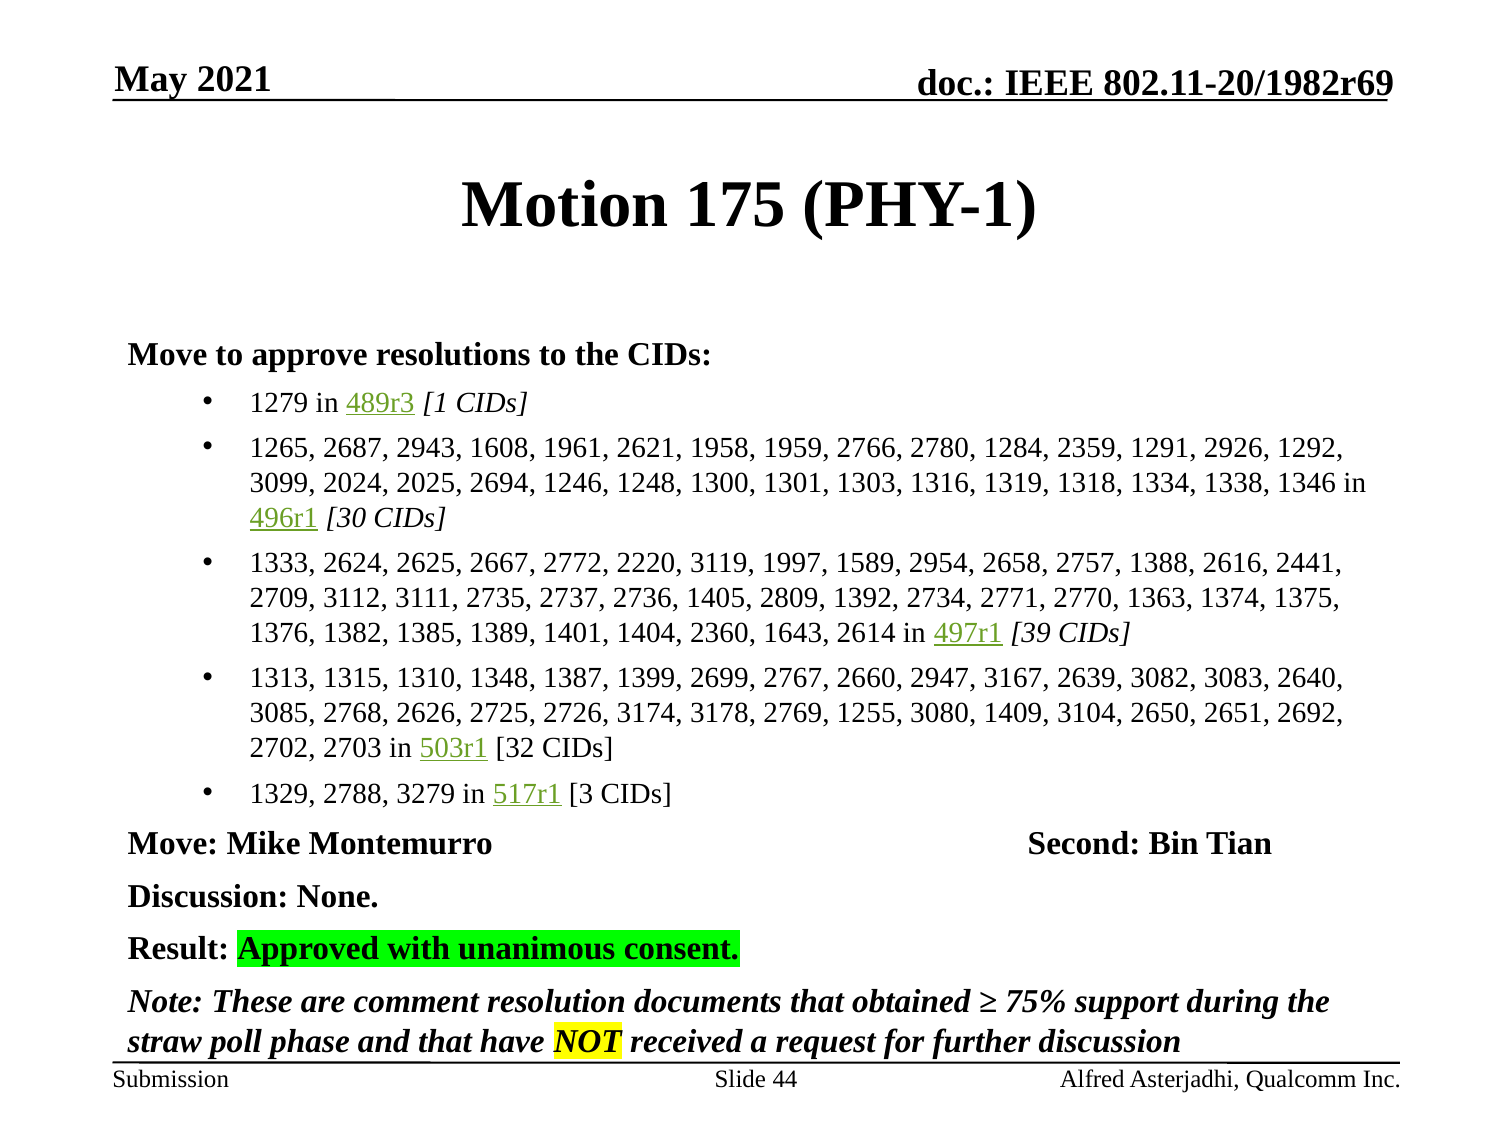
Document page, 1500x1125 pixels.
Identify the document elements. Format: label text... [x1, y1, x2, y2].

slide_number Slide 44 [712, 1061, 800, 1123]
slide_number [114, 54, 423, 100]
title Motion 175 (PHY-1) [112, 112, 1388, 288]
footer Alfred Asterjadhi, Qualcomm Inc. [878, 1061, 1402, 1093]
list Move to approve resolutions to the CIDs: 1279 in 489r3 [1 CIDs] 1265, 2687, 2943, 1608, 1961, 2621, 1958, 1959, 2766, 2780, 1284, 2359, 1291, 2926, 1292, 3099, 2024, 2025, 2694, 1246, 1248, 1300, 1301, 1303, 1316, 1319, 1318, 1334, 1338, 1346 in 496r1 [30 CIDs] 1333, 2624, 2625, 2667, 2772, 2220, 3119, 1997, 1589, 2954, 2658, 2757, 1388, 2616, 2441, 2709, 3112, 3111, 2735, 2737, 2736, 1405, 2809, 1392, 2734, 2771, 2770, 1363, 1374, 1375, 1376, 1382, 1385, 1389, 1401, 1404, 2360, 1643, 2614 in 497r1 [39 CIDs] 1313, 1315, 1310, 1348, 1387, 1399, 2699, 2767, 2660, 2947, 3167, 2639, 3082, 3083, 2640, 3085, 2768, 2626, 2725, 2726, 3174, 3178, 2769, 1255, 3080, 1409, 3104, 2650, 2651, 2692, 2702, 2703 in 503r1 [32 CIDs] 1329, 2788, 3279 in 517r1 [3 CIDs] Move: Mike Montemurro Second: Bin Tian Discussion: None. Result: Approved with unanimous consent. Note: These are comment resolution documents that obtained ≥ 75% support during the straw poll phase and that have NOT received a request for further discussion [112, 324, 1388, 1063]
